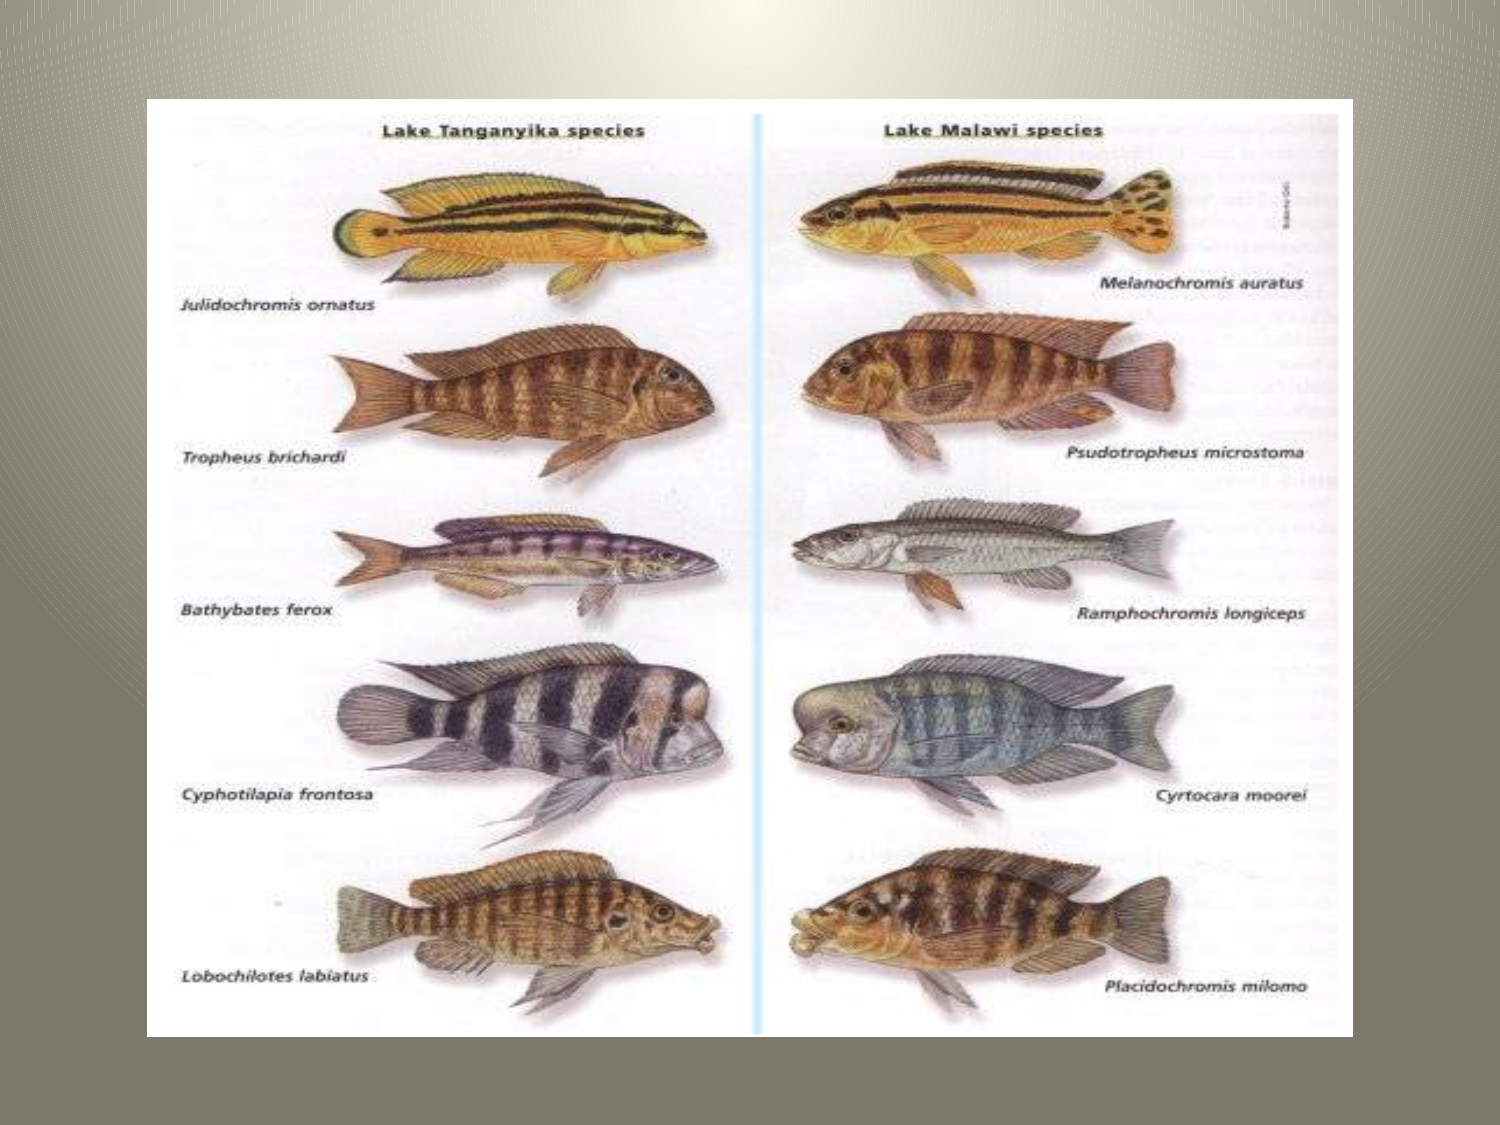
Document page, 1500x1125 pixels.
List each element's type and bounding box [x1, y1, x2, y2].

picture [147, 99, 1353, 1037]
